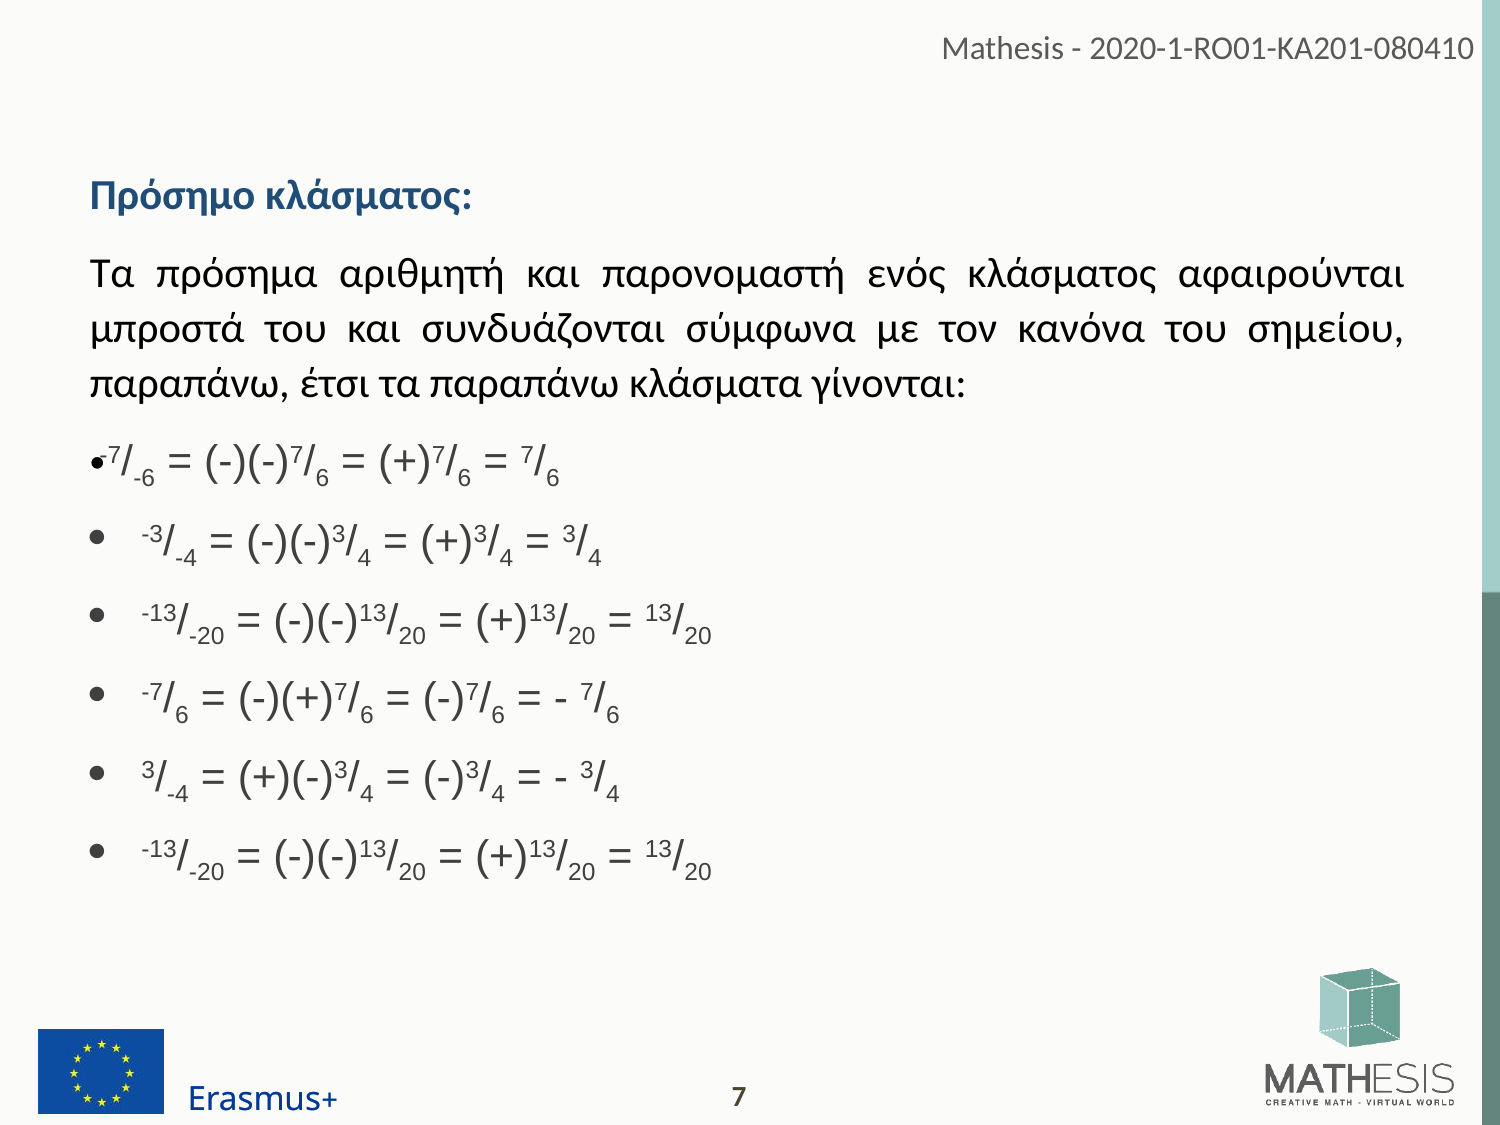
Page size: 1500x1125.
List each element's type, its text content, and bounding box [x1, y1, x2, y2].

picture [38, 1029, 164, 1114]
list Πρόσημο κλάσματος: Τα πρόσημα αριθμητή και παρονομαστή ενός κλάσματος αφαιρούνται μπροστά του και συνδυάζονται σύμφωνα με τον κανόνα του σημείου, παραπάνω, έτσι τα παραπάνω κλάσματα γίνονται: -7/-6 = (-)(-)7/6 = (+)7/6 = 7/6 -3/-4 = (-)(-)3/4 = (+)3/4 = 3/4 -13/-20 = (-)(-)13/20 = (+)13/20 = 13/20 -7/6 = (-)(+)7/6 = (-)7/6 = - 7/6 3/-4 = (+)(-)3/4 = (-)3/4 = - 3/4 -13/-20 = (-)(-)13/20 = (+)13/20 = 13/20 [75, 156, 1425, 899]
